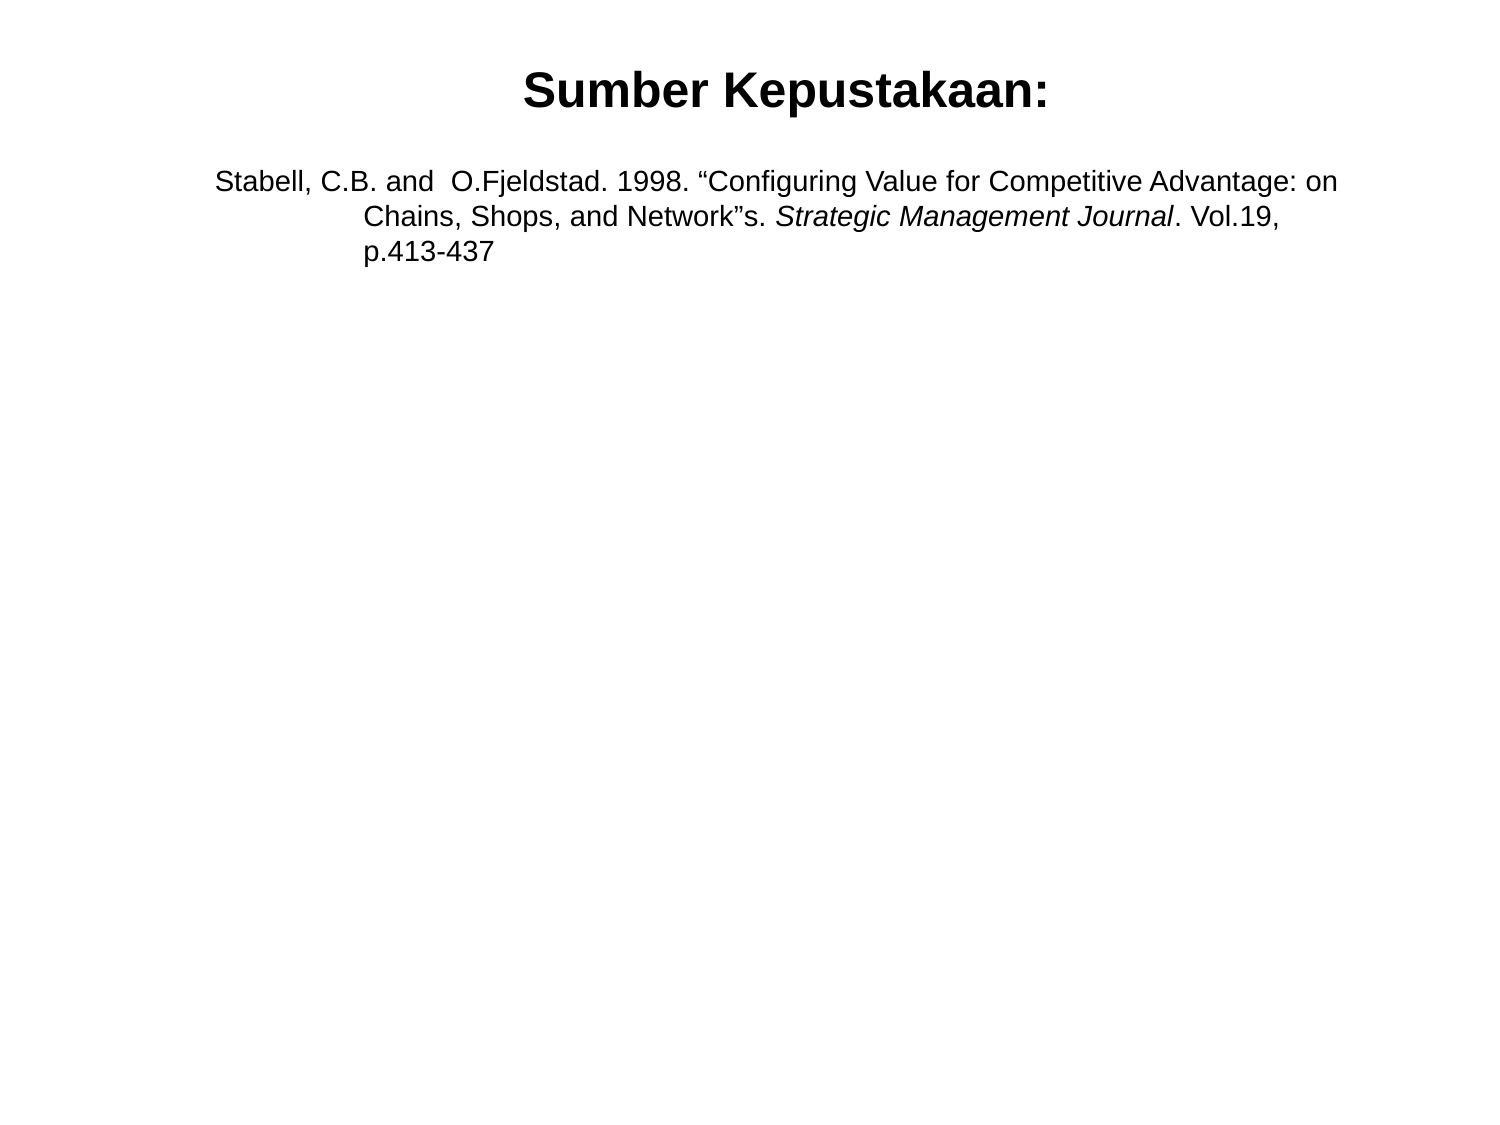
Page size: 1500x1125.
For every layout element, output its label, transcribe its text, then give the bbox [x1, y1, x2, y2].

text_box Sumber Kepustakaan: Stabell, C.B. and O.Fjeldstad. 1998. “Configuring Value for Competitive Advantage: on Chains, Shops, and Network”s. Strategic Management Journal. Vol.19, p.413-437 [199, 49, 1388, 310]
